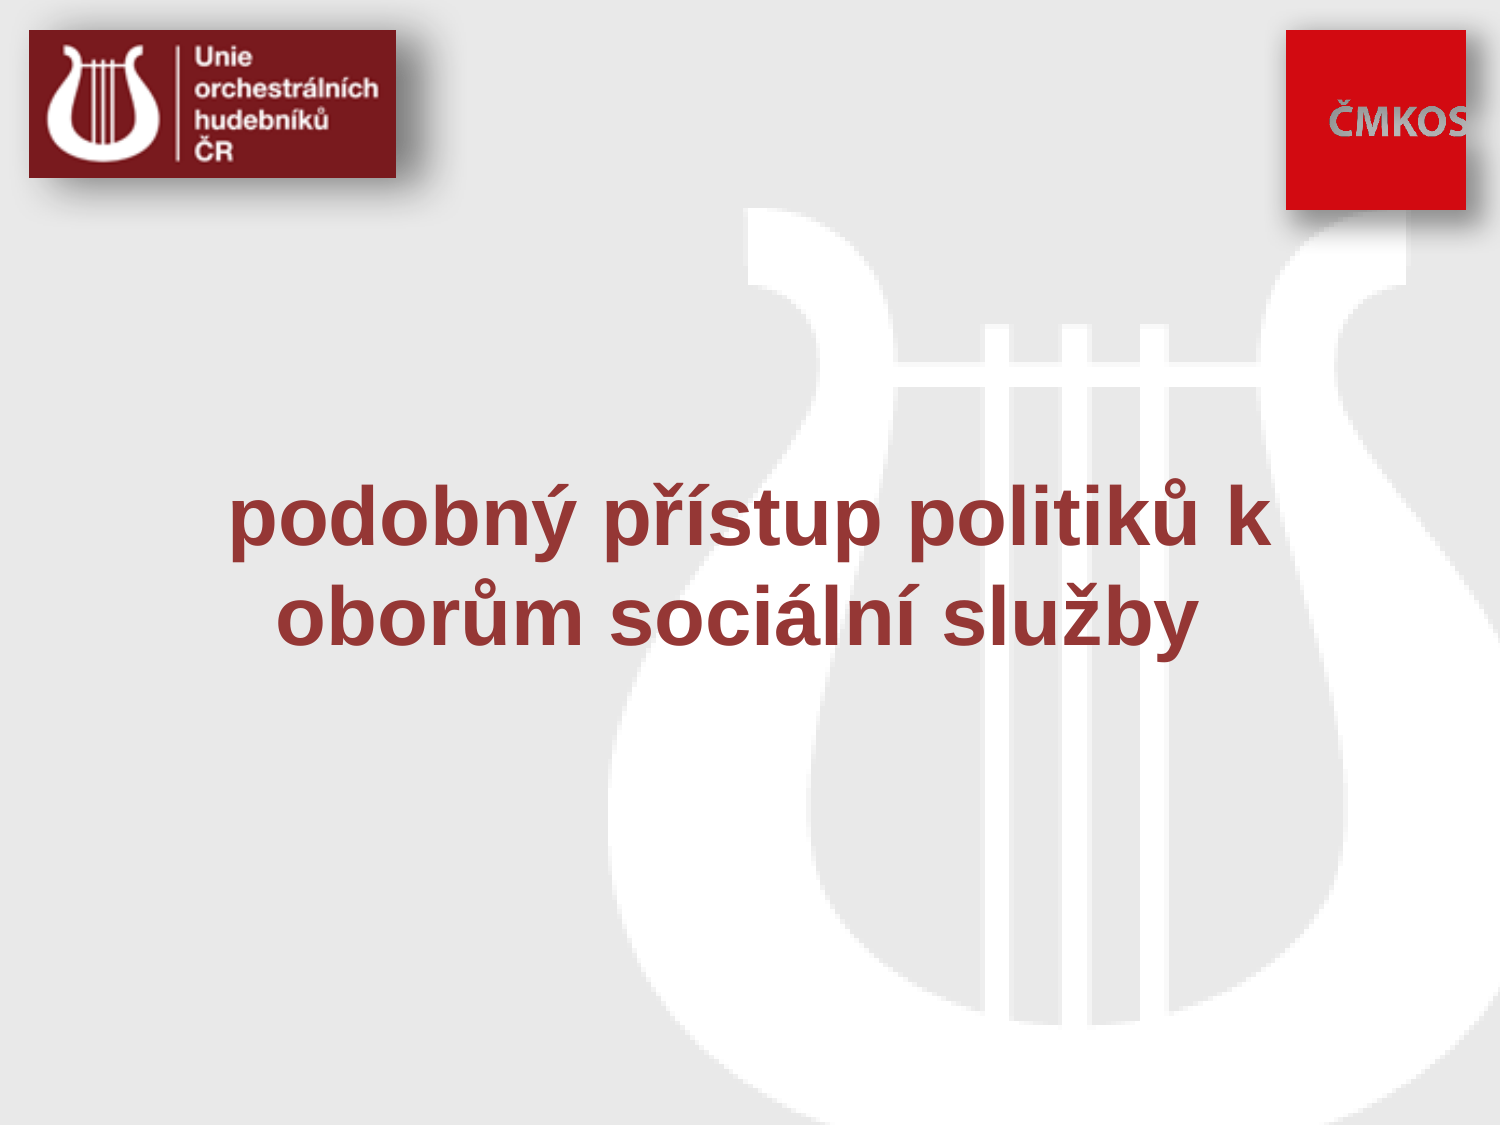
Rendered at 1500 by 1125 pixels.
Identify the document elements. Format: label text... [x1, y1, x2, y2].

picture [29, 30, 396, 178]
title podobný přístup politiků k oborům sociální služby [112, 441, 602, 683]
picture [607, 30, 1500, 1125]
